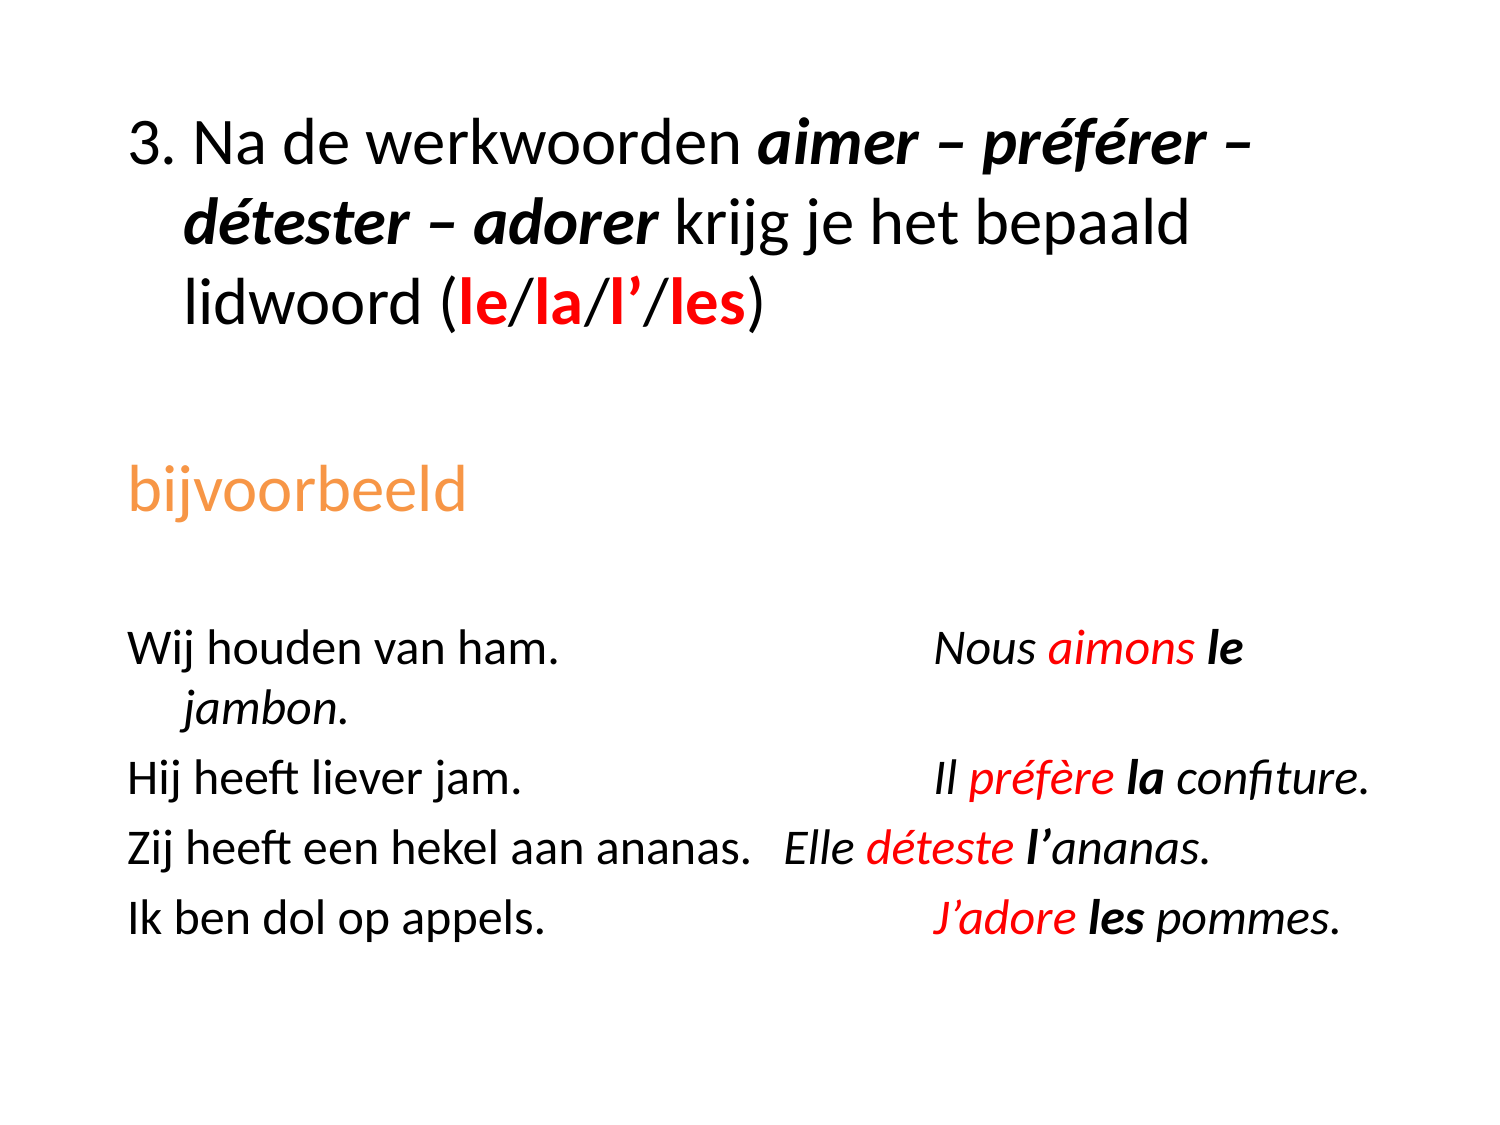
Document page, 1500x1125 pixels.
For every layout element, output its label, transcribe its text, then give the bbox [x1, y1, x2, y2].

text_box 3. Na de werkwoorden aimer – préférer – détester – adorer krijg je het bepaald lidwoord (le/la/l’/les) bijvoorbeeld Wij houden van ham. Nous aimons le jambon. Hij heeft liever jam. Il préfère la confiture. Zij heeft een hekel aan ananas. Elle déteste l’ananas. Ik ben dol op appels. J’adore les pommes. [112, 89, 1388, 1024]
